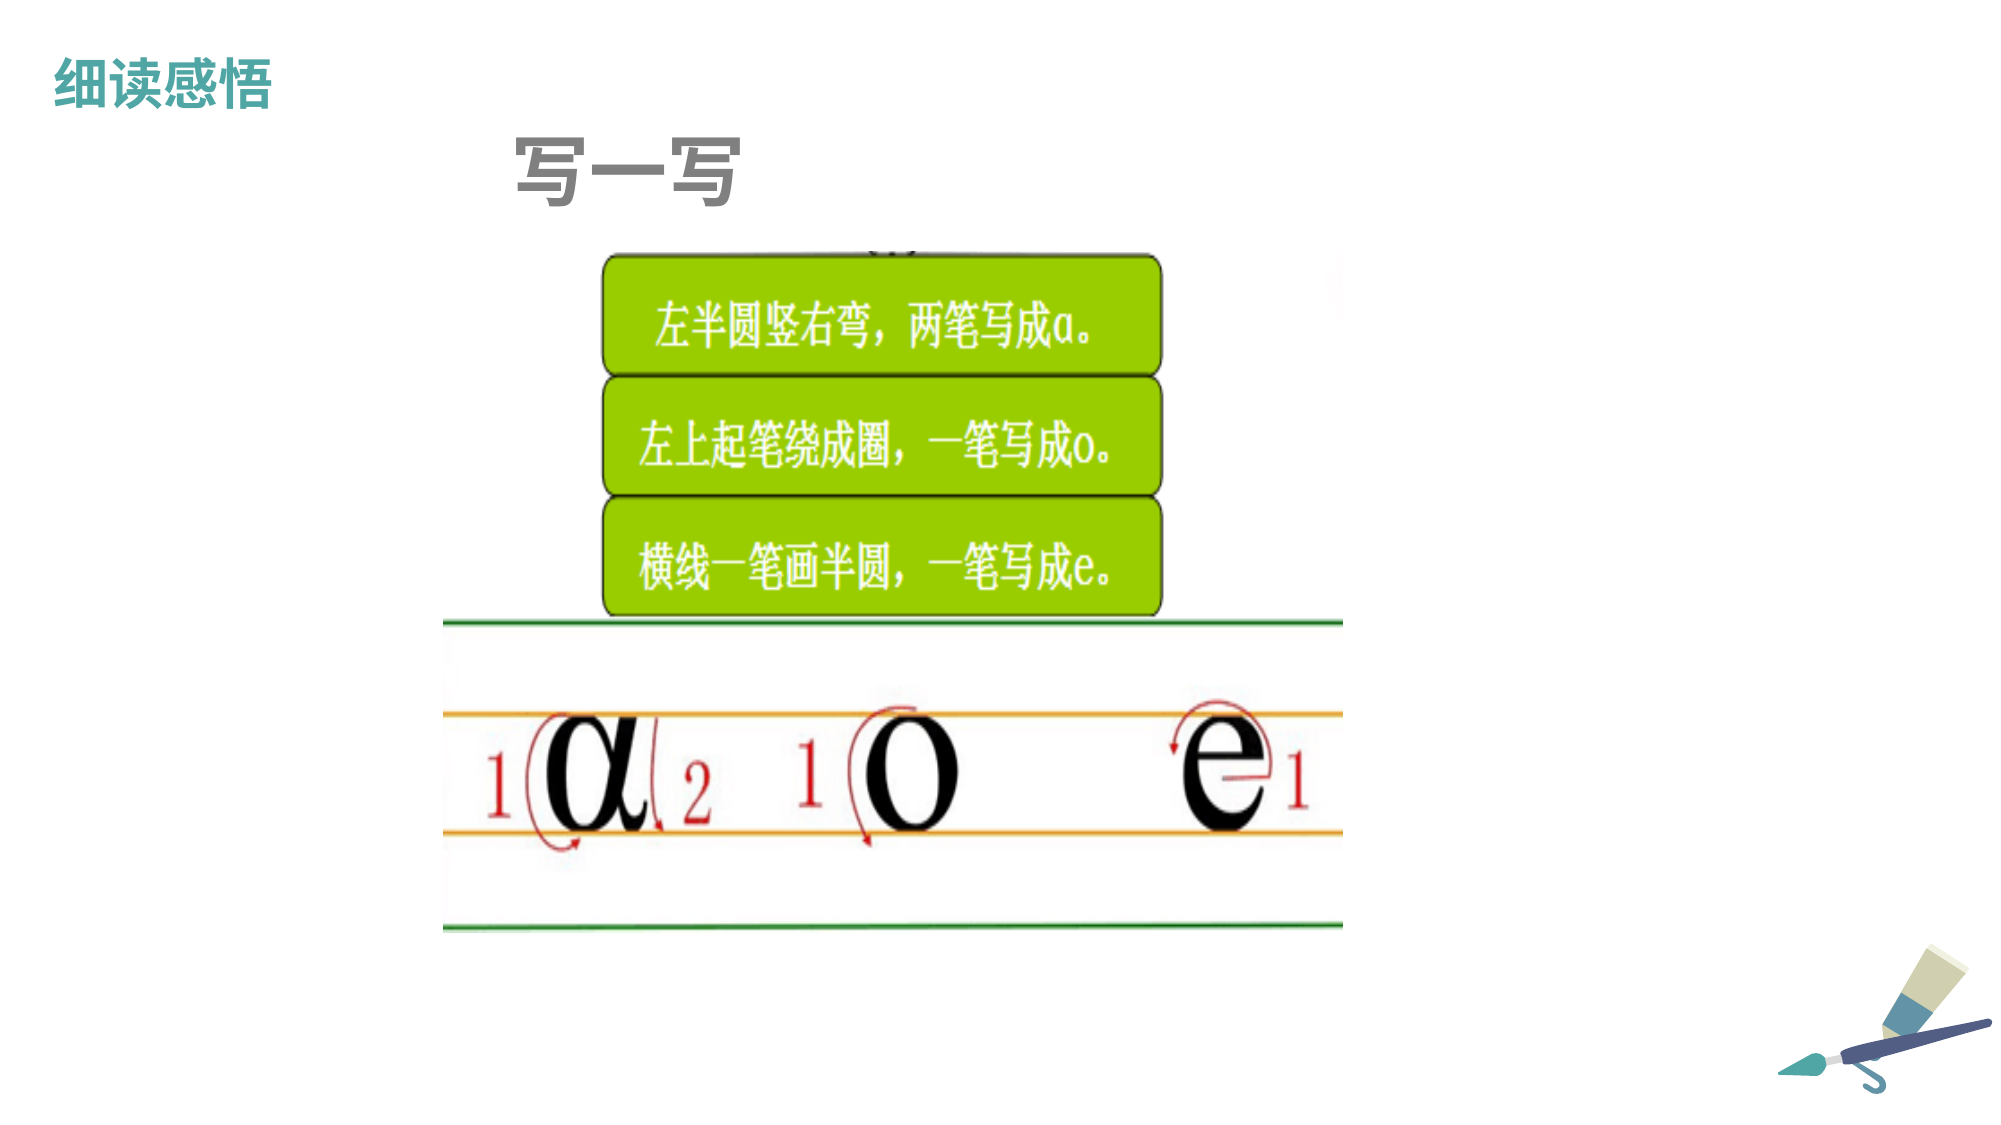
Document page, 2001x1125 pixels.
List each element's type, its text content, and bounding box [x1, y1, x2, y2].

picture [443, 251, 1343, 933]
text_box 细读感悟 [38, 42, 289, 124]
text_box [1811, 945, 1974, 1125]
text_box 写一写 [443, 114, 919, 224]
